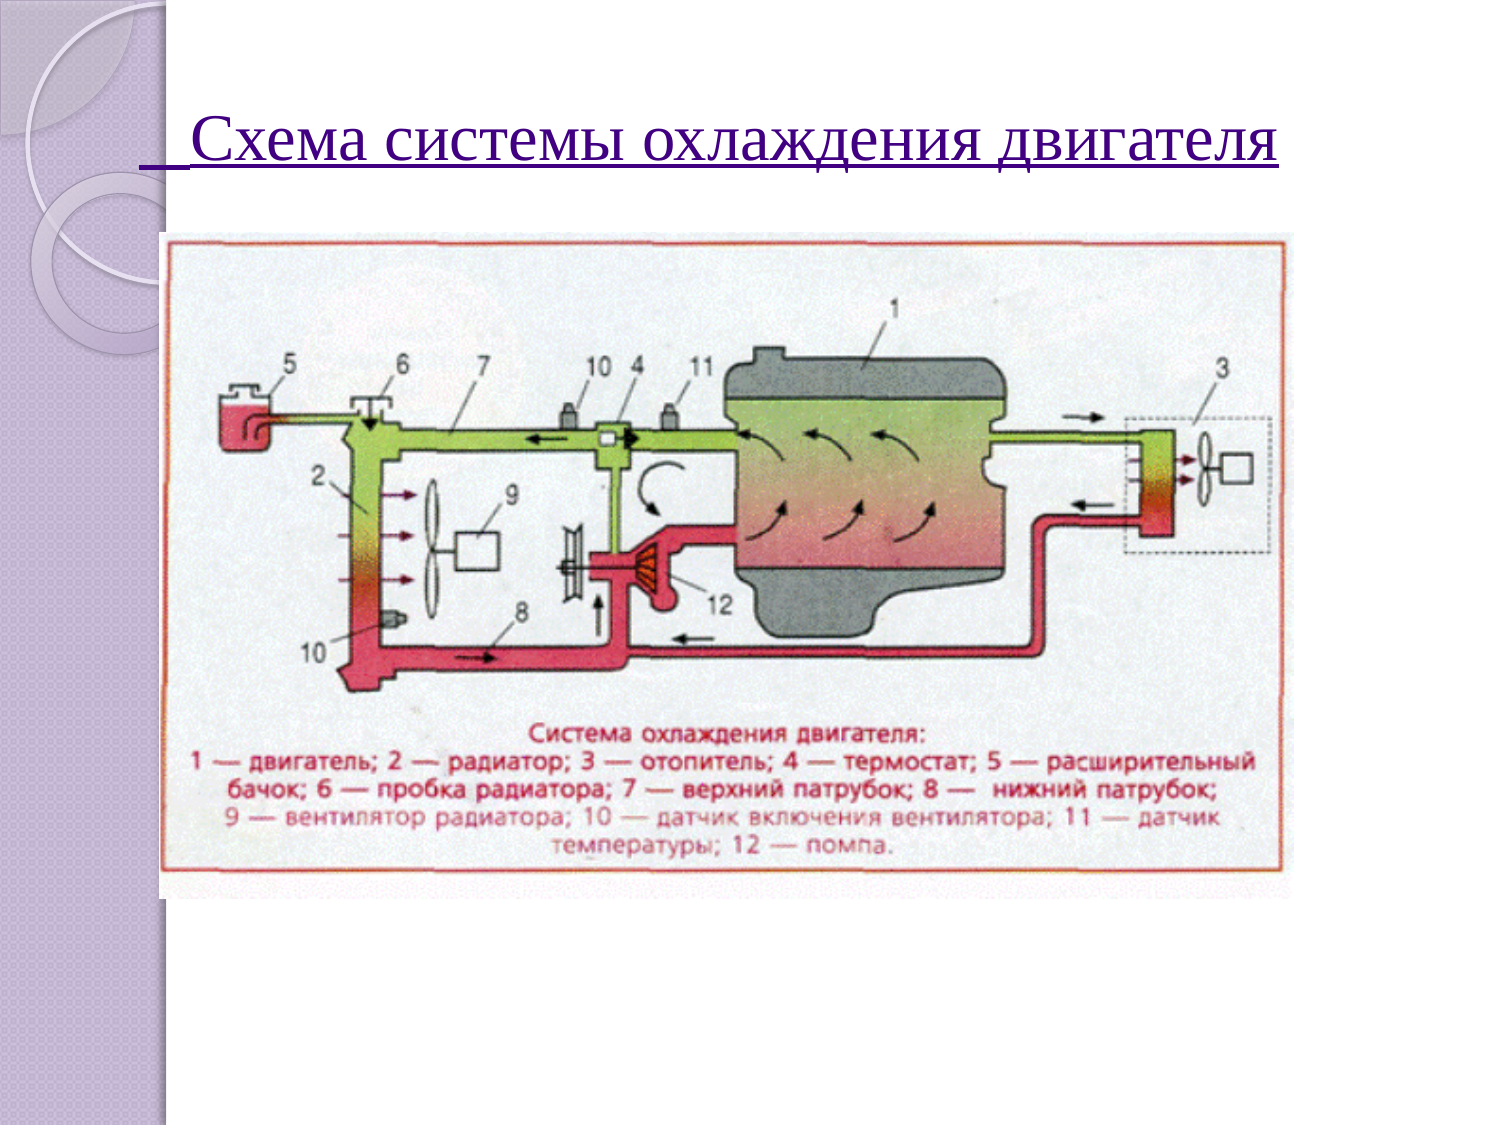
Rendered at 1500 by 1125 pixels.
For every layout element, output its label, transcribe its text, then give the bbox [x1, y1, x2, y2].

title Схема системы охлаждения двигателя [123, 45, 1500, 233]
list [159, 232, 1294, 899]
